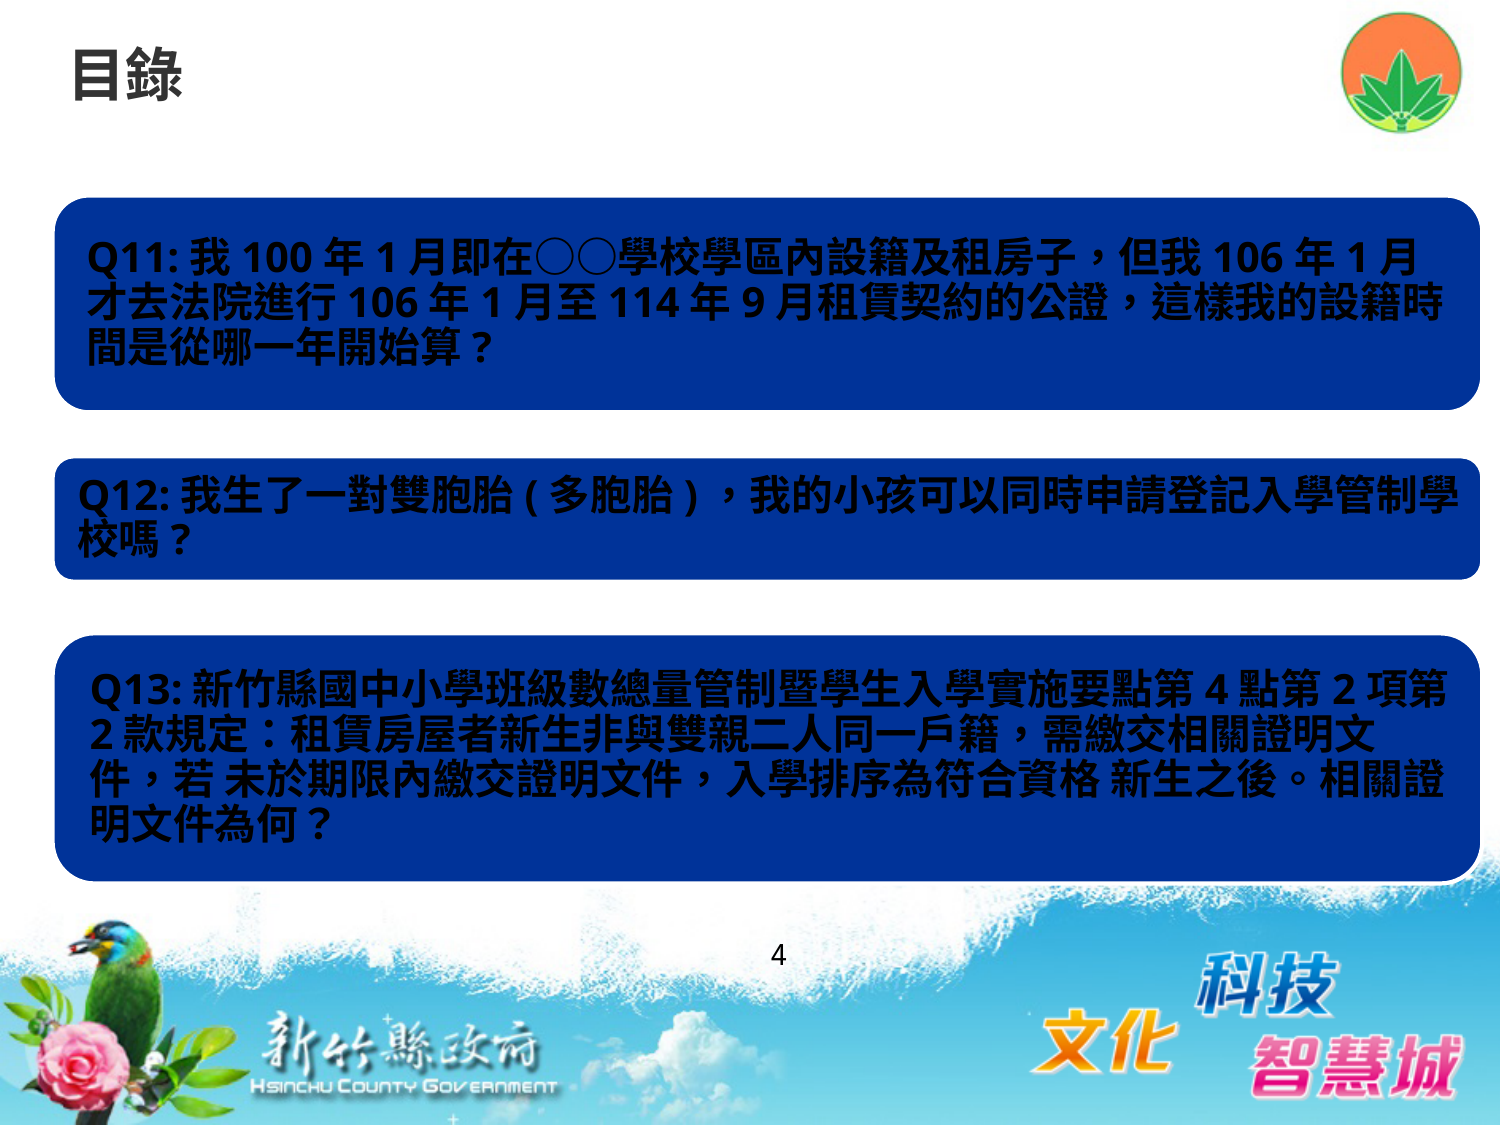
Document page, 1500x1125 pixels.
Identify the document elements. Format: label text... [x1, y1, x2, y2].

text_box 目錄 [53, 30, 1329, 116]
picture [0, 0, 1500, 1125]
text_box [52, 172, 1483, 1071]
